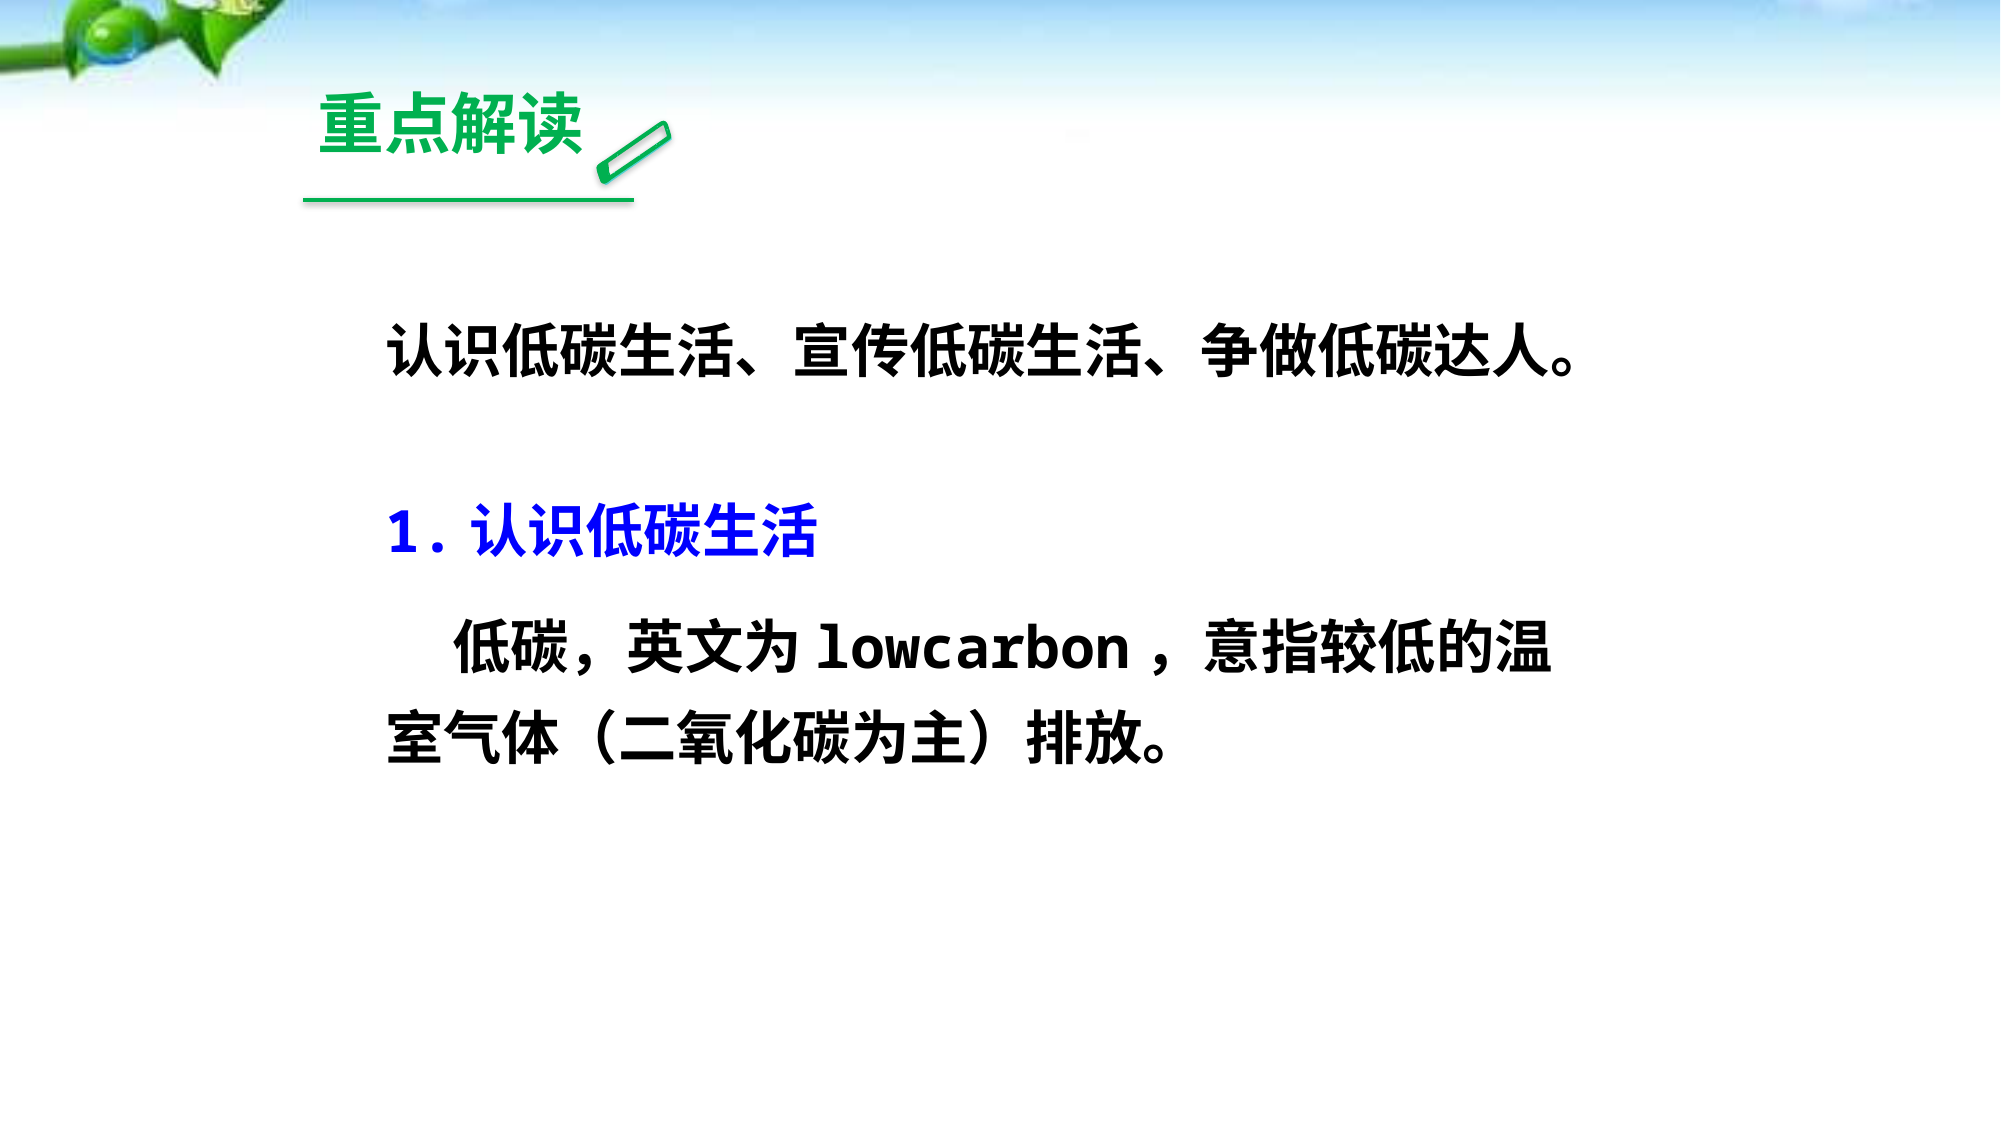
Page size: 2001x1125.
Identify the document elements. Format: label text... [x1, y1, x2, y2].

text_box 认识低碳生活、宣传低碳生活、争做低碳达人。 [370, 292, 1623, 392]
text_box 1.认识低碳生活 低碳，英文为lowcarbon，意指较低的温室气体（二氧化碳为主）排放。 [370, 465, 1623, 779]
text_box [302, 73, 673, 201]
picture [0, 0, 2001, 1125]
